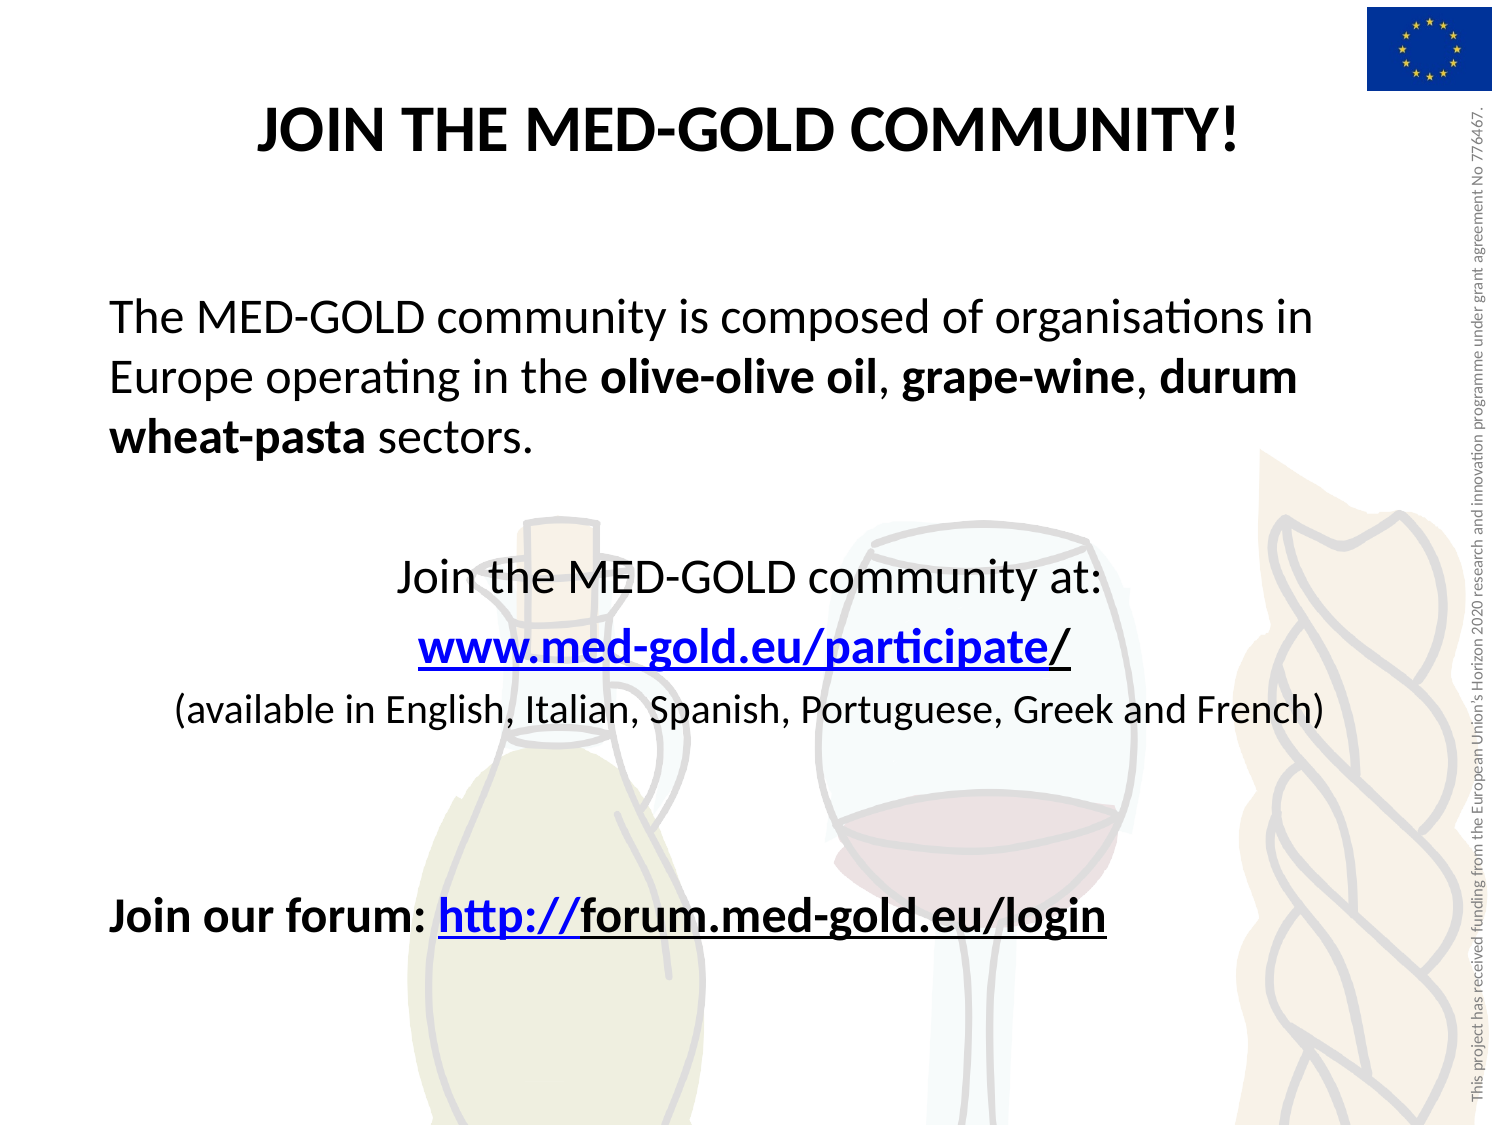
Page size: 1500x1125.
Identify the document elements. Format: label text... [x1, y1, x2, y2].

picture [1367, 7, 1492, 91]
list The MED-GOLD community is composed of organisations in Europe operating in the olive-olive oil, grape-wine, durum wheat-pasta sectors. Join the MED-GOLD community at: www.med-gold.eu/participate/ (available in English, Italian, Spanish, Portuguese, Greek and French) Join our forum: http://forum.med-gold.eu/login [94, 276, 1406, 1012]
title JOIN THE MED-GOLD COMMUNITY! [171, 30, 1329, 219]
